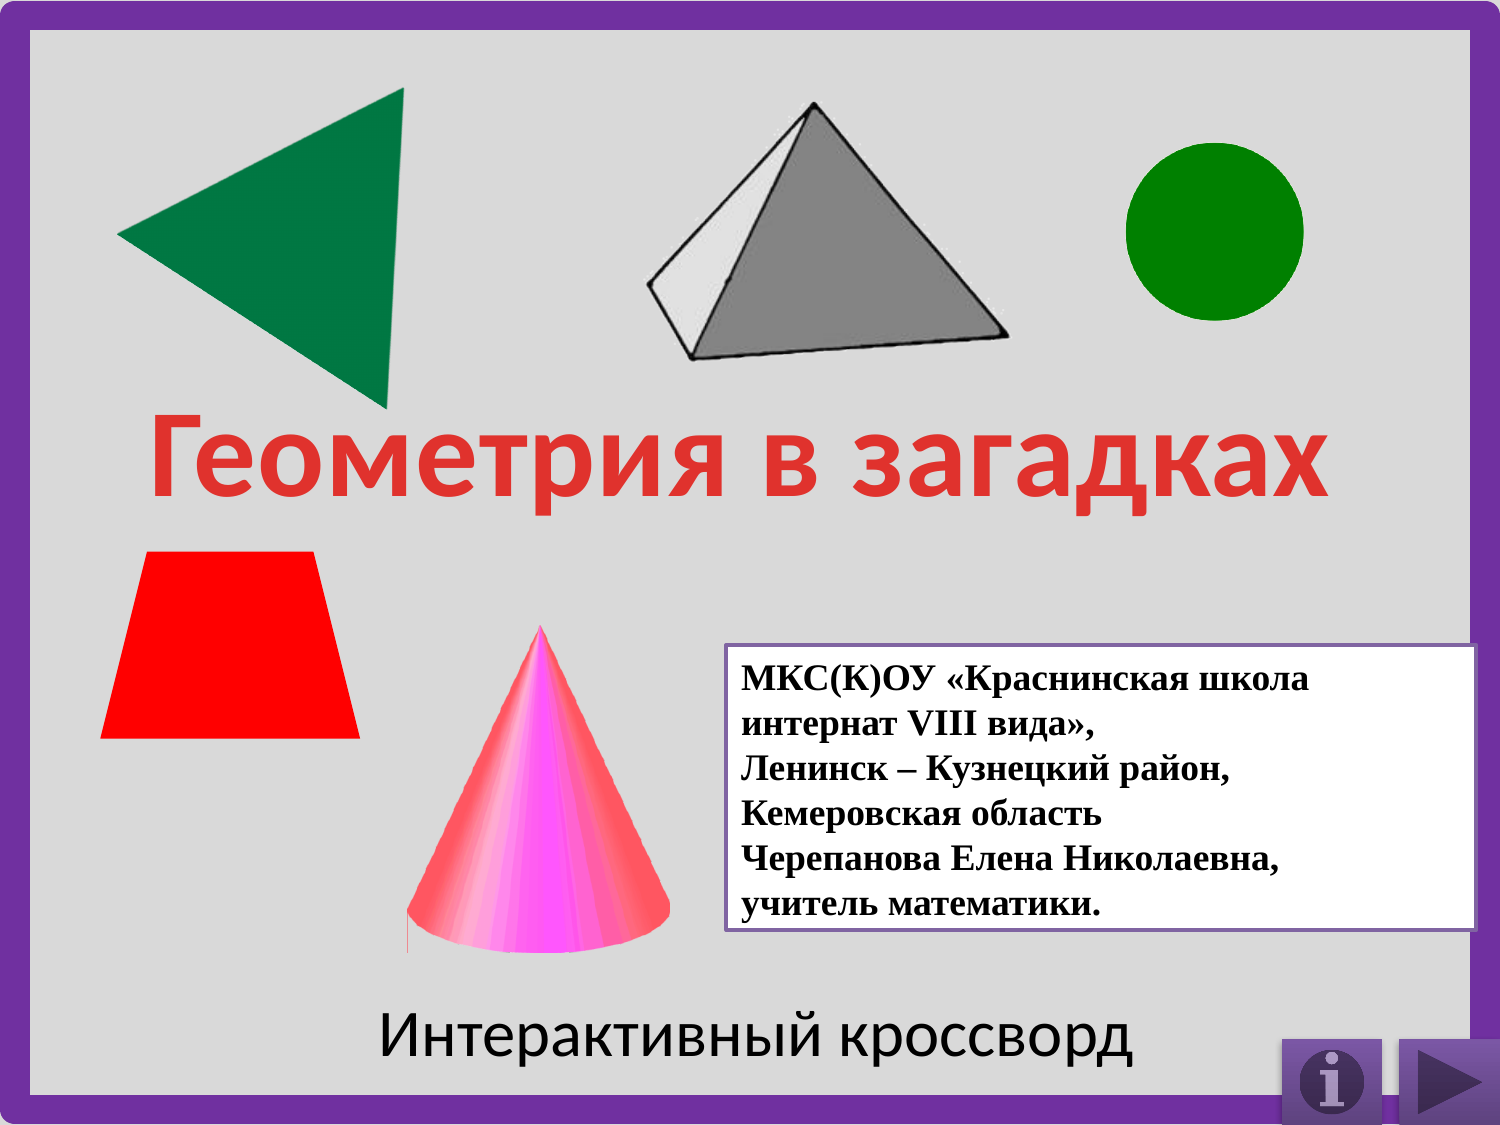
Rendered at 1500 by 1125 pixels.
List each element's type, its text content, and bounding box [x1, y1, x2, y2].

subtitle Интерактивный кроссворд [231, 982, 1282, 1097]
picture [118, 1, 538, 409]
picture [631, 89, 1030, 374]
text_box [98, 549, 363, 741]
picture [1096, 113, 1334, 351]
title Геометрия в загадках [103, 326, 1379, 568]
text_box МКС(К)ОУ «Краснинская школа интернат VIII вида», Ленинск – Кузнецкий район, Кемеровская область Черепанова Елена Николаевна, учитель математики. [724, 643, 1478, 932]
text_box [1281, 1039, 1383, 1125]
text_box [1399, 1039, 1500, 1125]
picture [407, 624, 670, 954]
